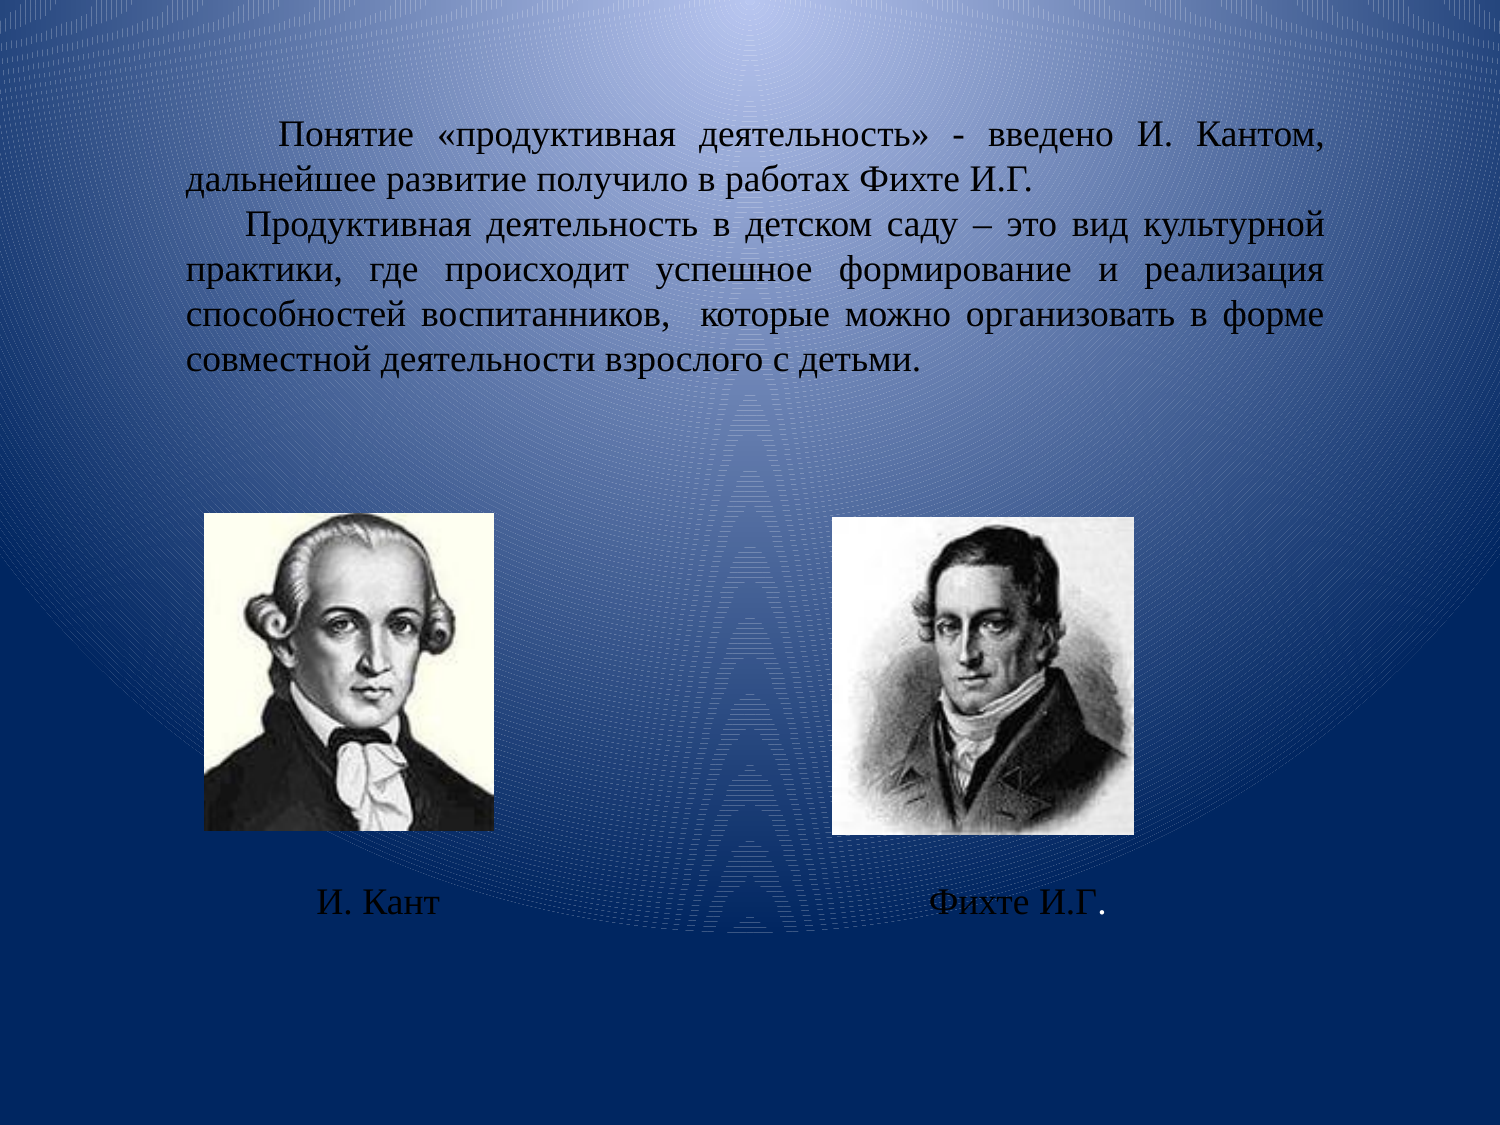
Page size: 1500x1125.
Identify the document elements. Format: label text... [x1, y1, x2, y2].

picture [203, 513, 494, 831]
picture [831, 517, 1134, 835]
text_box Фихте И.Г. [916, 869, 1120, 930]
text_box И. Кант [301, 869, 456, 930]
text_box Понятие «продуктивная деятельность» - введено И. Кантом, дальнейшее развитие получило в работах Фихте И.Г. Продуктивная деятельность в детском саду – это вид культурной практики, где происходит успешное формирование и реализация способностей воспитанников, которые можно организовать в форме совместной деятельности взрослого с детьми. [171, 101, 1341, 386]
